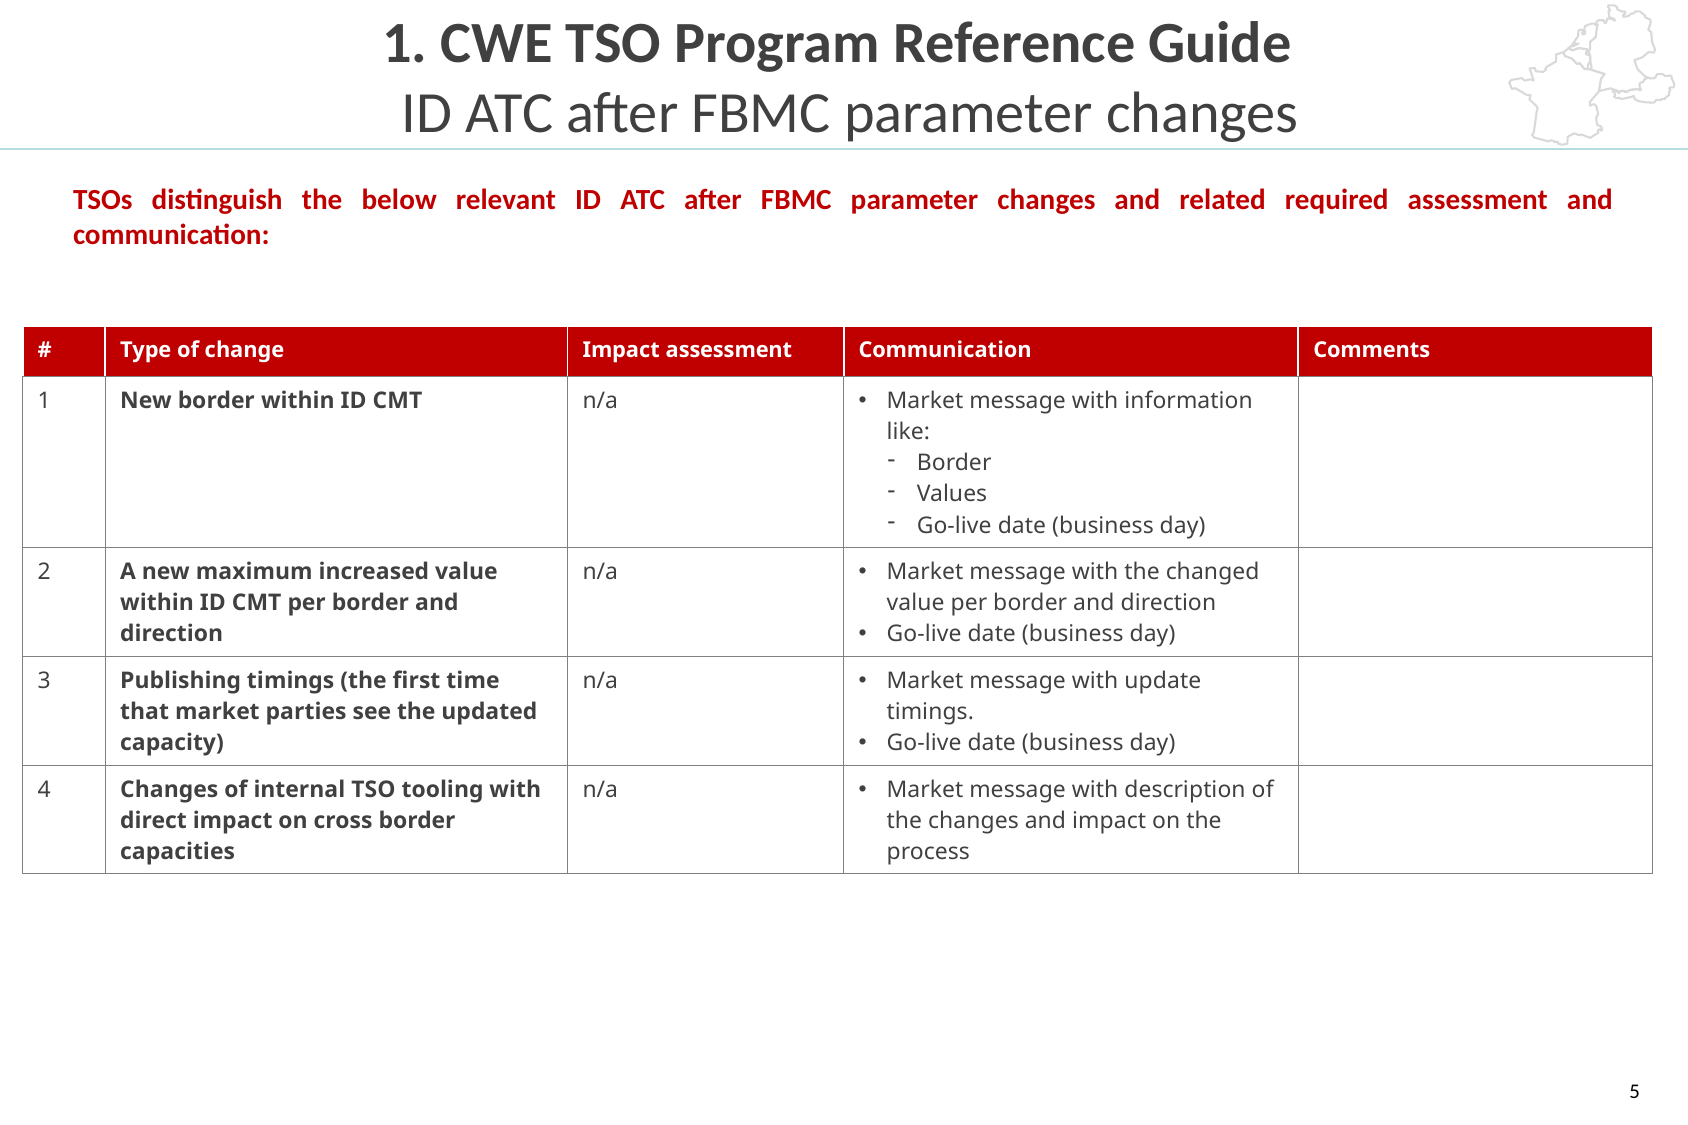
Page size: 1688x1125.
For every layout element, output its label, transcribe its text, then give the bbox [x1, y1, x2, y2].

table_header Impact assessment [568, 327, 843, 376]
table_header Comments [1299, 327, 1652, 376]
table_cell Changes of internal TSO tooling with direct impact on cross border capacities [106, 766, 567, 873]
table_cell n/a [568, 377, 843, 547]
slide_number 5 [1614, 1070, 1688, 1124]
table_cell [1299, 657, 1652, 765]
table_cell n/a [568, 548, 843, 656]
table_cell n/a [568, 657, 843, 765]
table_cell Market message with update timings. Go-live date (business day) [844, 657, 1298, 765]
text_box TSOs distinguish the below relevant ID ATC after FBMC parameter changes and related required assessment and communication: [58, 172, 1630, 283]
table_cell 3 [23, 657, 105, 765]
table_header Type of change [106, 327, 567, 376]
table_cell 4 [23, 766, 105, 873]
table_cell Market message with information like: Border Values Go-live date (business day) [844, 377, 1298, 547]
table_cell Publishing timings (the first time that market parties see the updated capacity) [106, 657, 567, 765]
table_header Communication [845, 327, 1297, 376]
table_cell New border within ID CMT [106, 377, 567, 547]
table_header # [24, 327, 104, 376]
table_cell Market message with description of the changes and impact on the process [844, 766, 1298, 873]
table_cell [1299, 548, 1652, 656]
table_cell 2 [23, 548, 105, 656]
table_cell A new maximum increased value within ID CMT per border and direction [106, 548, 567, 656]
table_cell Market message with the changed value per border and direction Go-live date (business day) [844, 548, 1298, 656]
text_box 1. CWE TSO Program Reference Guide ID ATC after FBMC parameter changes [0, 0, 1688, 149]
table_cell n/a [568, 766, 843, 873]
table_cell [1299, 377, 1652, 547]
table_cell 1 [23, 377, 105, 547]
table_cell [1299, 766, 1652, 873]
